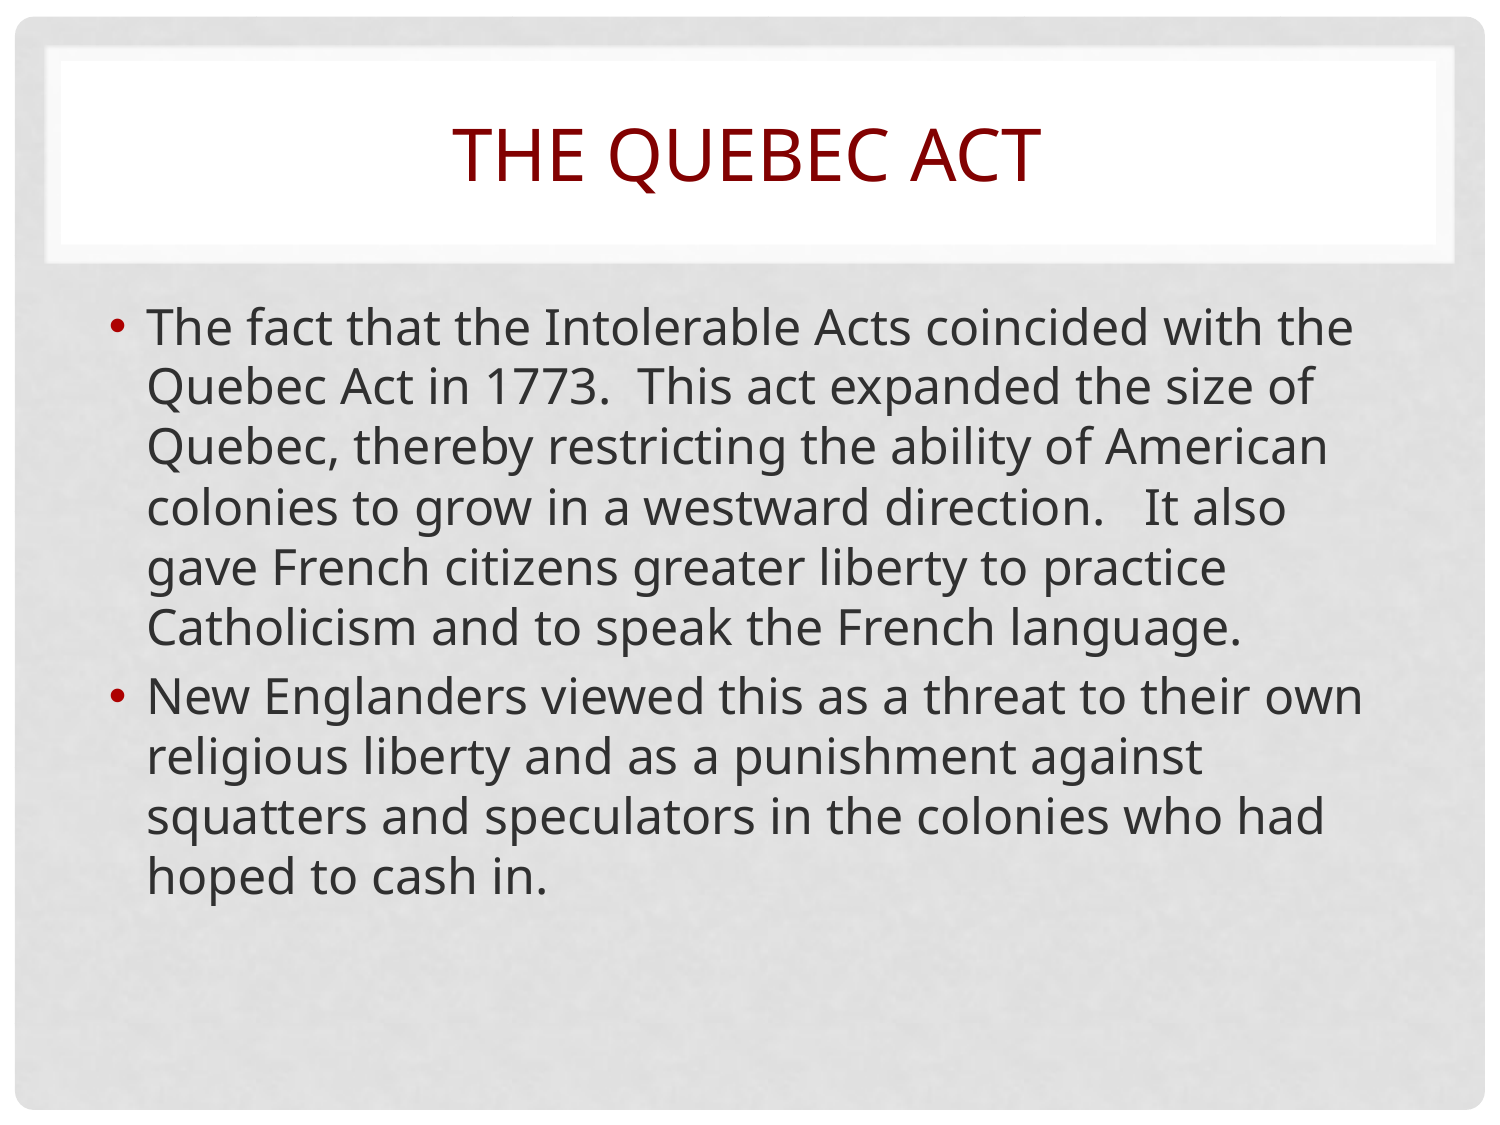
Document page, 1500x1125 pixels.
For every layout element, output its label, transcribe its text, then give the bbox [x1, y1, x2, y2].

list The fact that the Intolerable Acts coincided with the Quebec Act in 1773. This act expanded the size of Quebec, thereby restricting the ability of American colonies to grow in a westward direction. It also gave French citizens greater liberty to practice Catholicism and to speak the French language. New Englanders viewed this as a threat to their own religious liberty and as a punishment against squatters and speculators in the colonies who had hoped to cash in. [75, 287, 1425, 1005]
title The quebec act [69, 66, 1425, 238]
